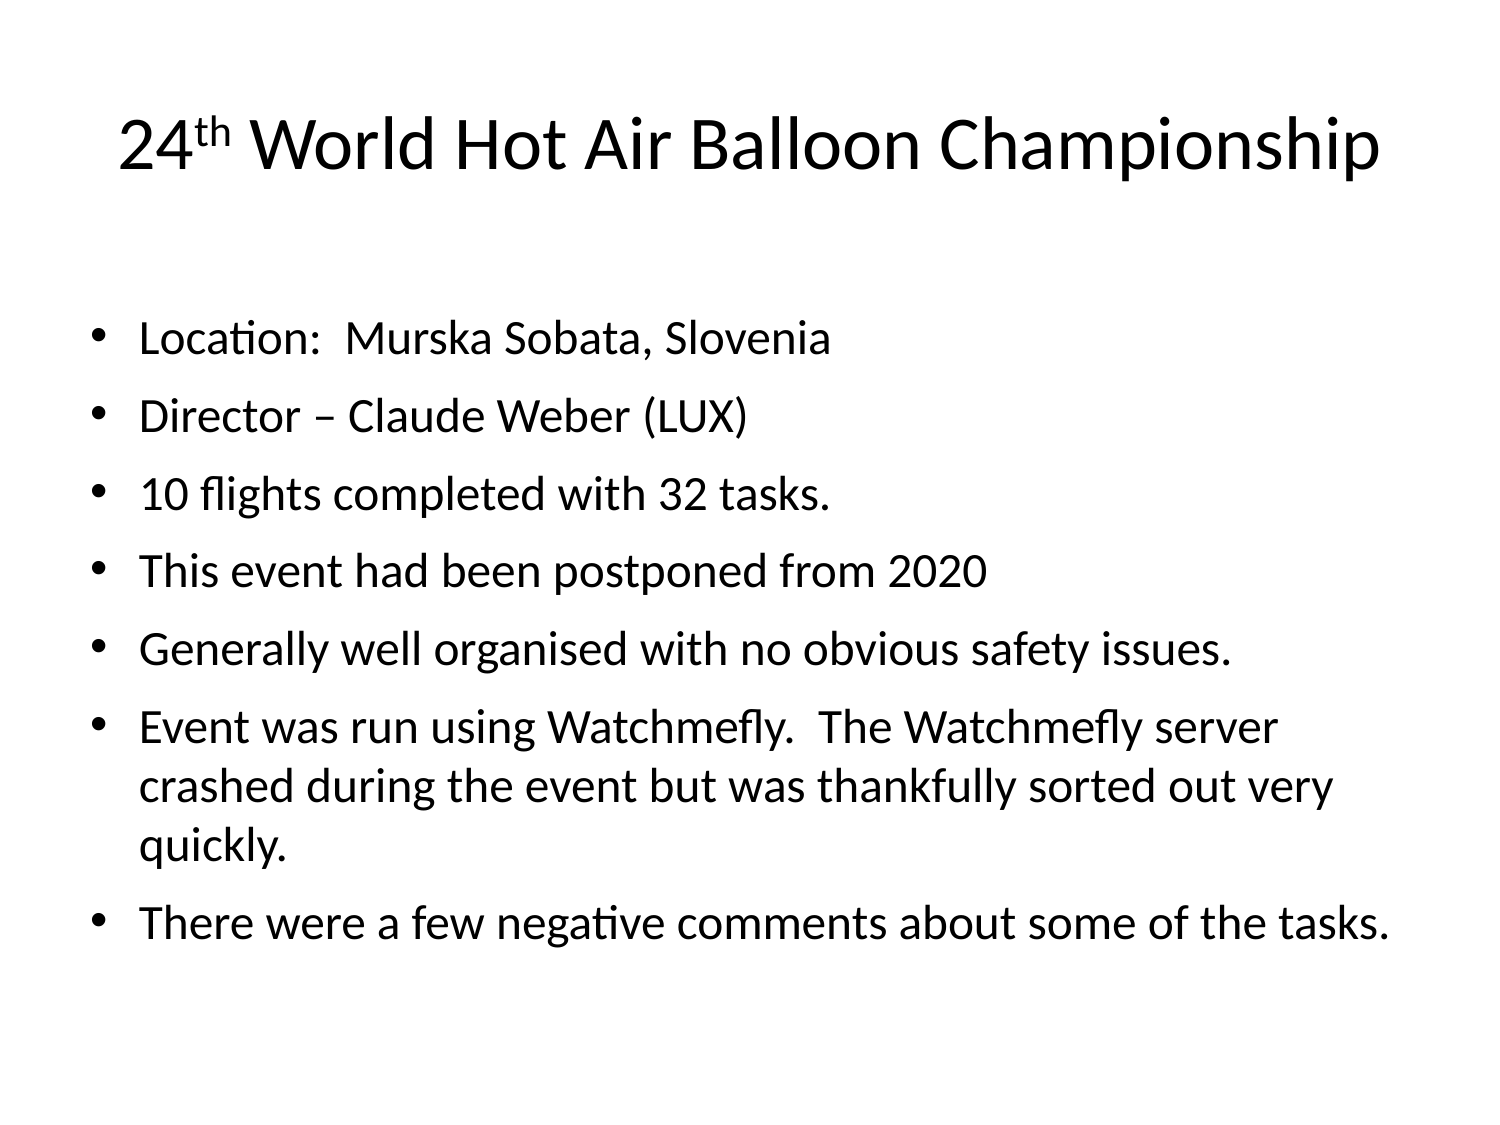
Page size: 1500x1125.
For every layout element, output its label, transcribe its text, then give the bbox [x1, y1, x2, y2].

title 24th World Hot Air Balloon Championship [75, 45, 1425, 219]
list Location: Murska Sobata, Slovenia Director – Claude Weber (LUX) 10 flights completed with 32 tasks. This event had been postponed from 2020 Generally well organised with no obvious safety issues. Event was run using Watchmefly. The Watchmefly server crashed during the event but was thankfully sorted out very quickly. There were a few negative comments about some of the tasks. [75, 219, 1425, 1005]
